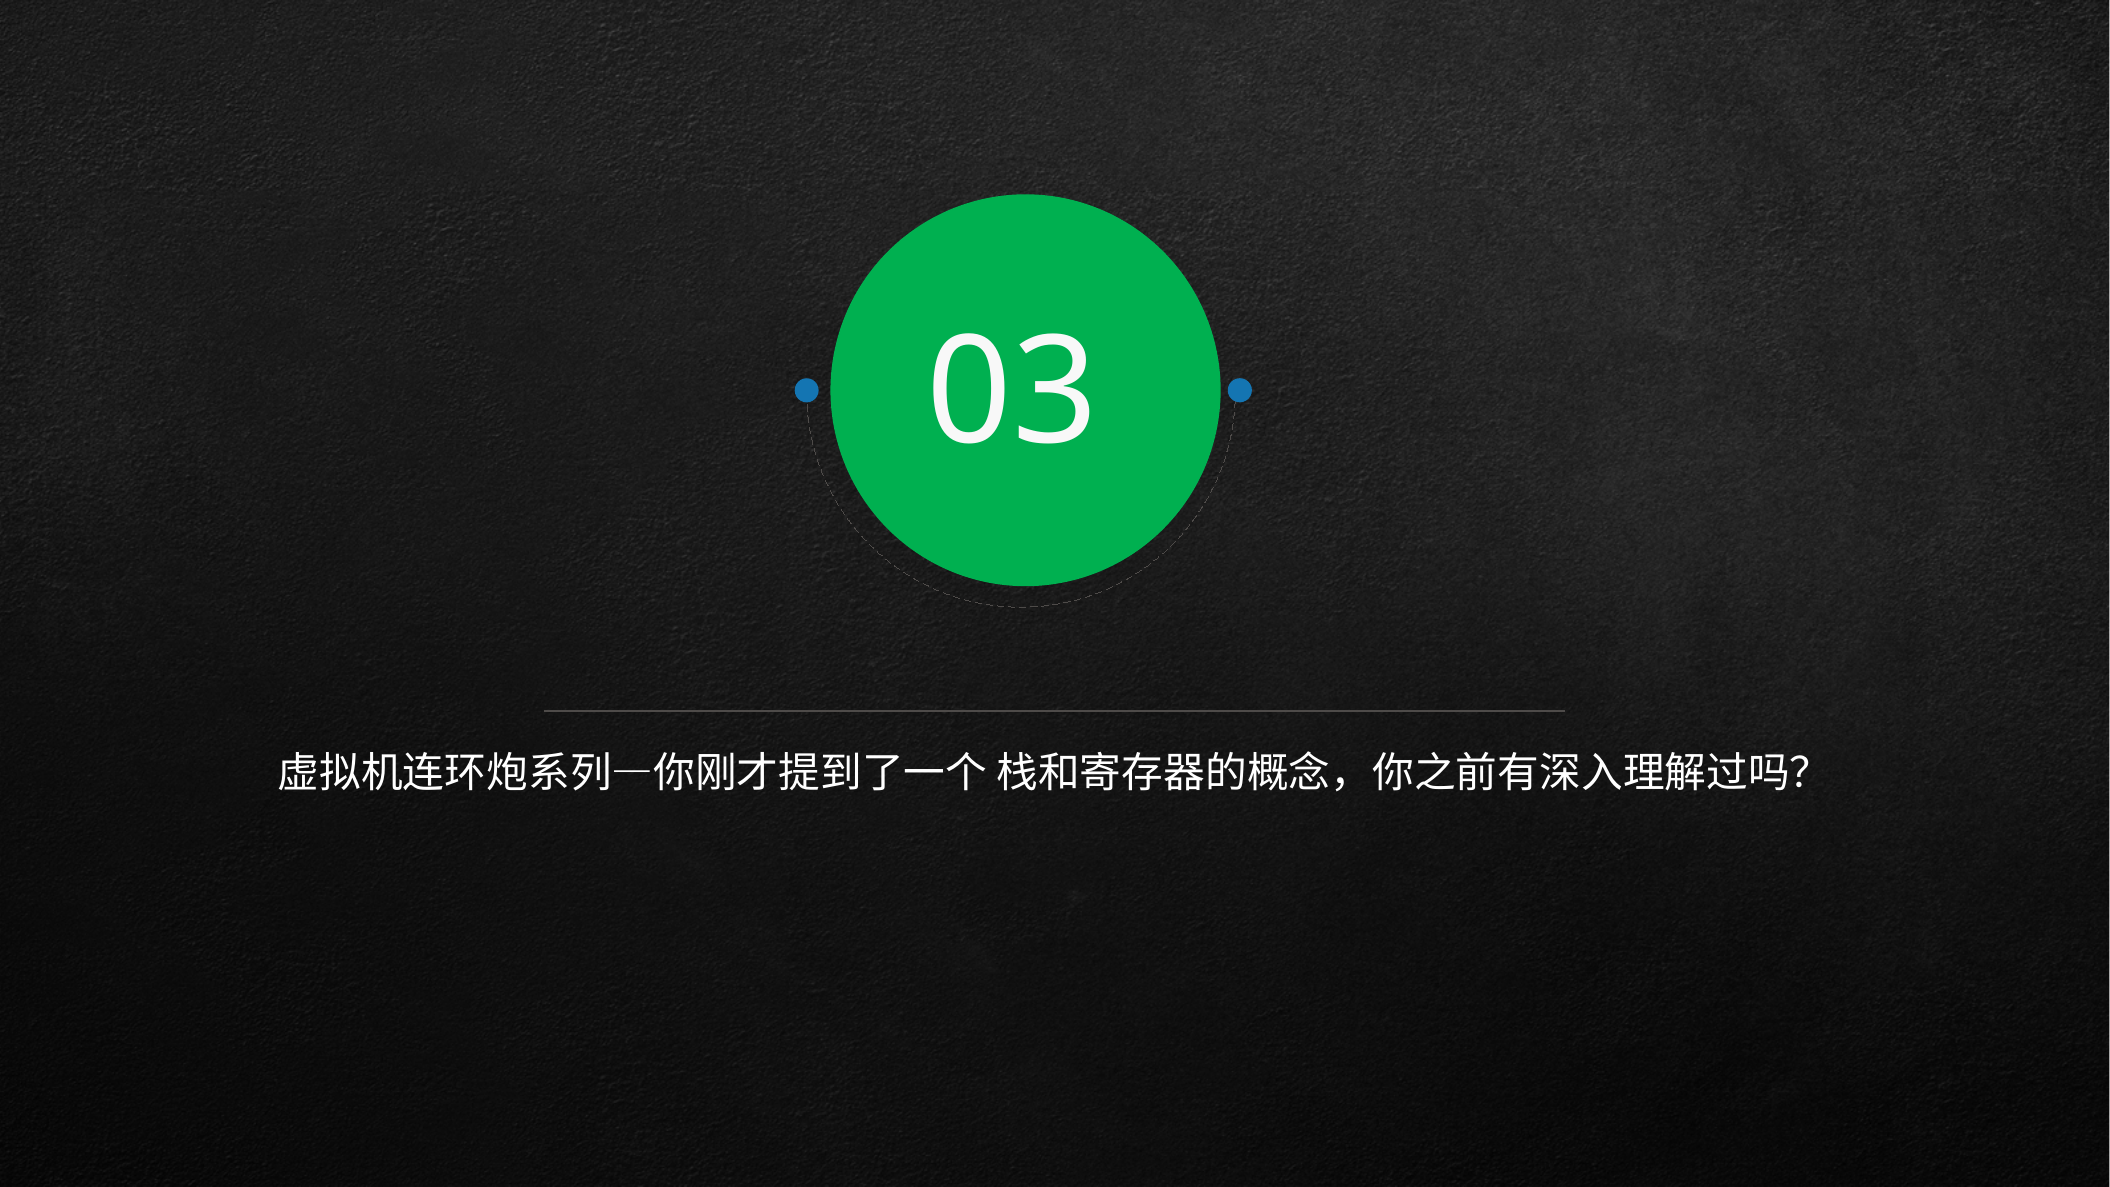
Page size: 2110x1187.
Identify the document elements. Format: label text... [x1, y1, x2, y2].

text_box 虚拟机连环炮系列—你刚才提到了一个 栈和寄存器的概念，你之前有深入理解过吗？ [247, 738, 1862, 804]
picture [0, 0, 2110, 1187]
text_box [794, 194, 1252, 608]
